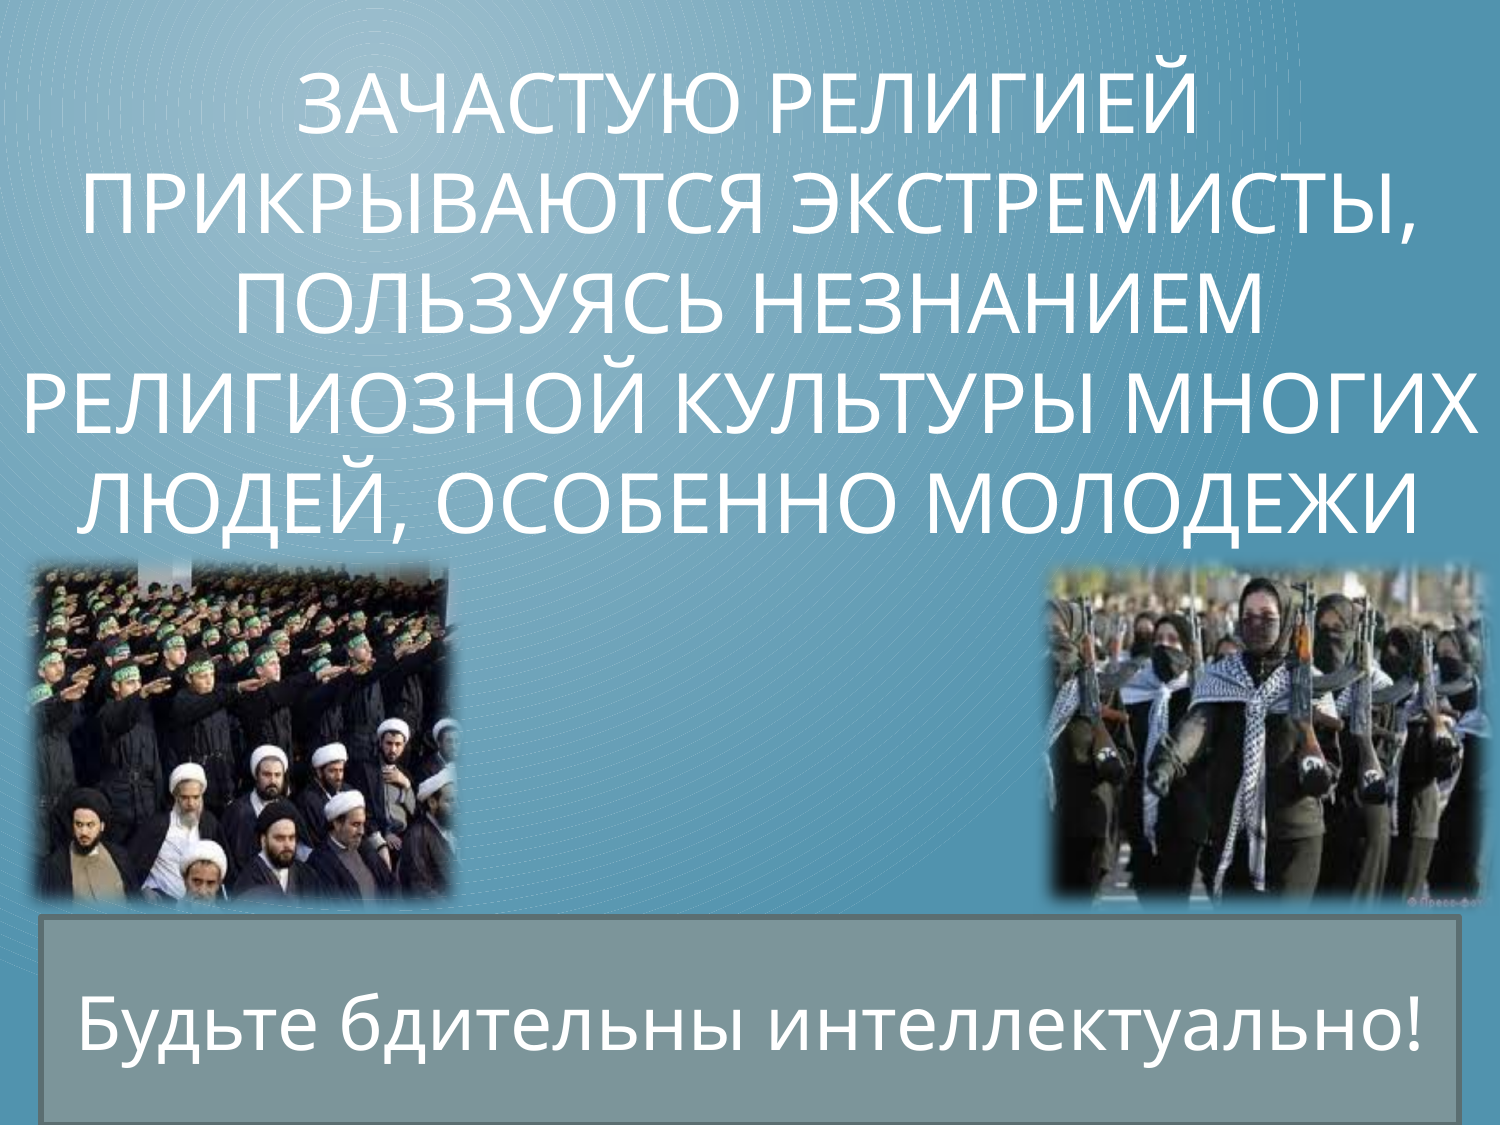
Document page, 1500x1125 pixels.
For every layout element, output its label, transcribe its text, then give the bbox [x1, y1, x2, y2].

picture [17, 550, 467, 918]
text_box Будьте бдительны интеллектуально! [38, 914, 1462, 1125]
picture [1033, 552, 1499, 916]
title Зачастую религией прикрываются экстремисты, пользуясь незнанием религиозной культуры многих людей, особенно молодежи [0, 0, 1500, 600]
